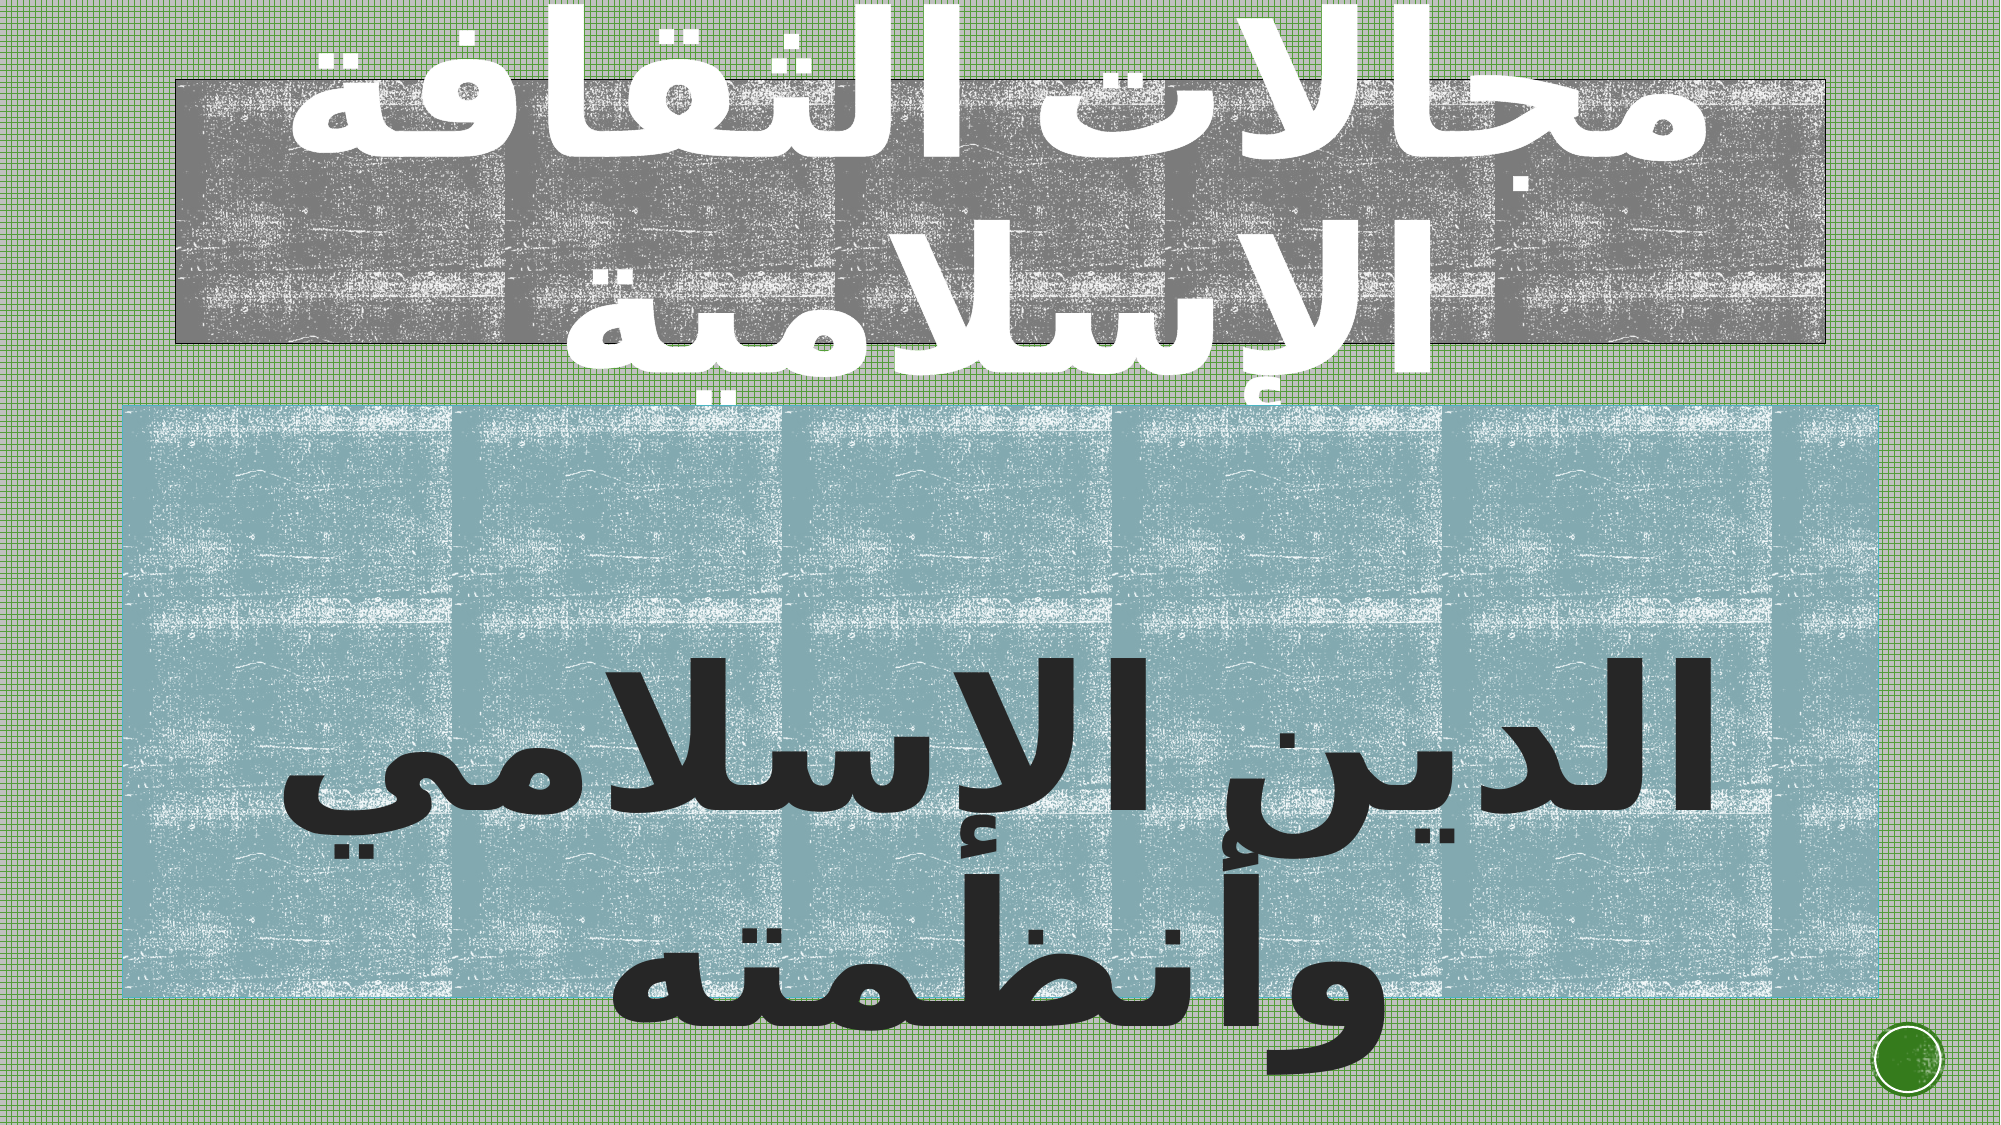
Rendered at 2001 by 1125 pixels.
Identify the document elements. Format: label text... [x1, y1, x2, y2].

title مجالات الثقافة الإسلامية [175, 79, 1826, 344]
list الدين الإسلامي وأنظمته [122, 405, 1879, 998]
